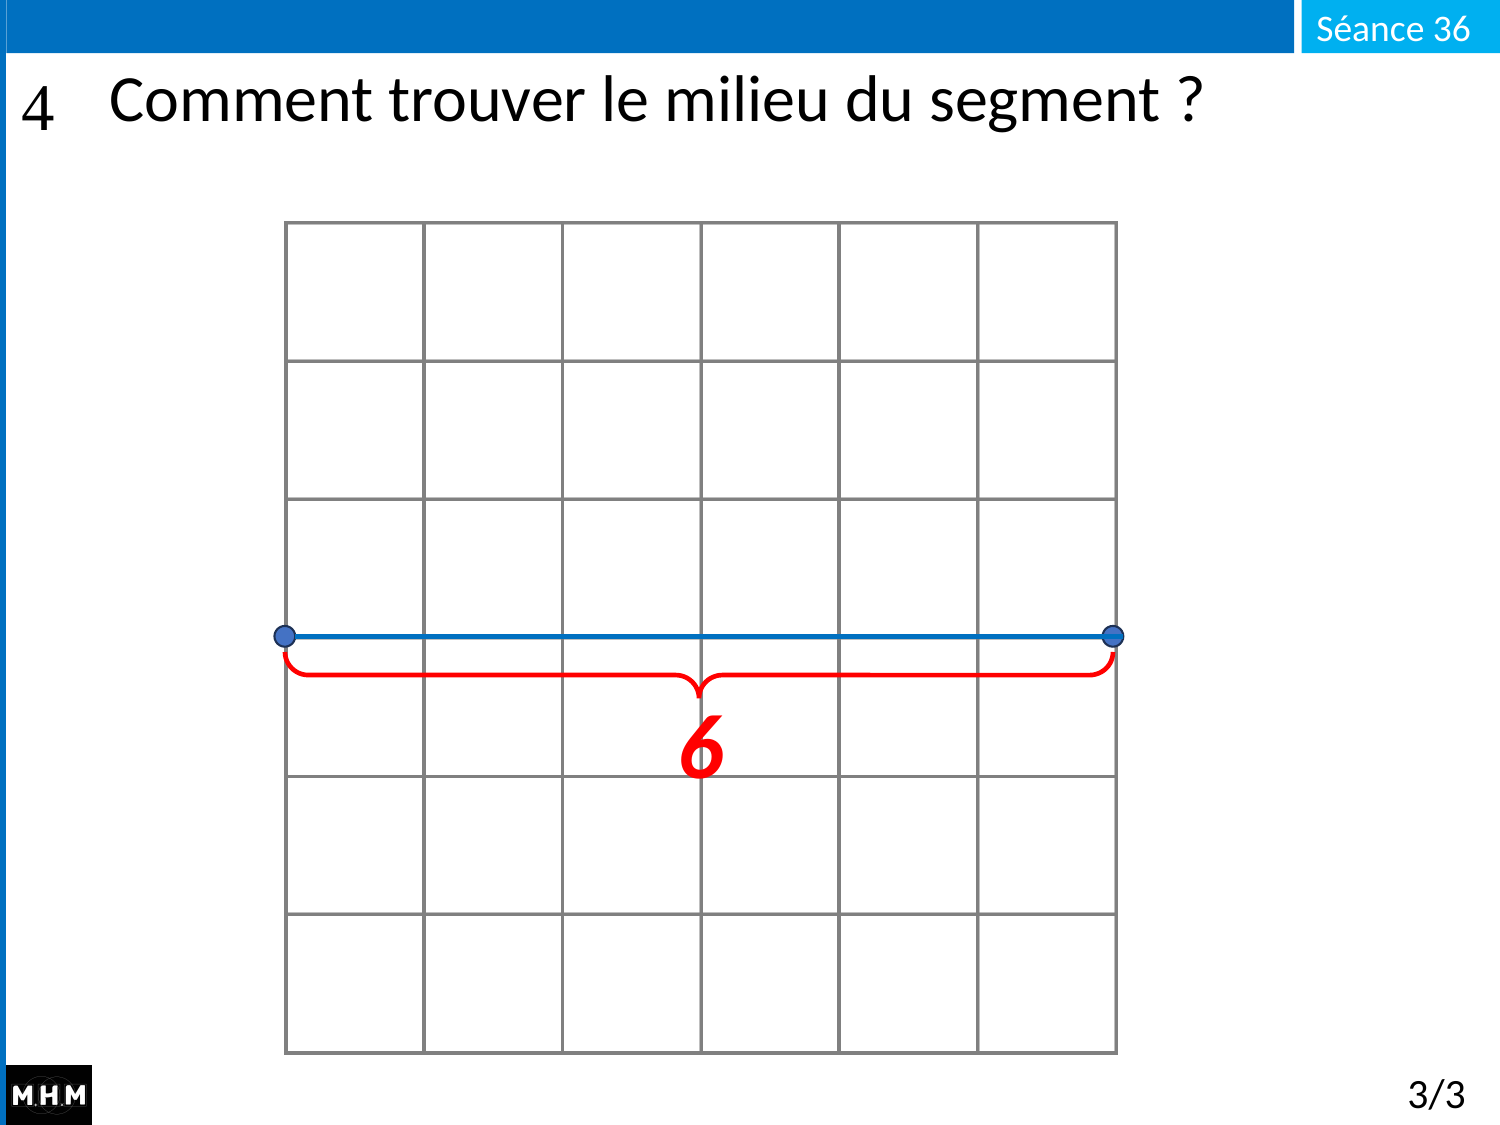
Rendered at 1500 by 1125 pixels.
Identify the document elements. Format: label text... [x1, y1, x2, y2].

text_box [273, 626, 279, 647]
list 3/3 [1373, 1064, 1500, 1125]
picture [6, 1065, 92, 1125]
picture [279, 215, 1124, 1060]
title Comment trouver le milieu du segment ? [94, 57, 1389, 144]
